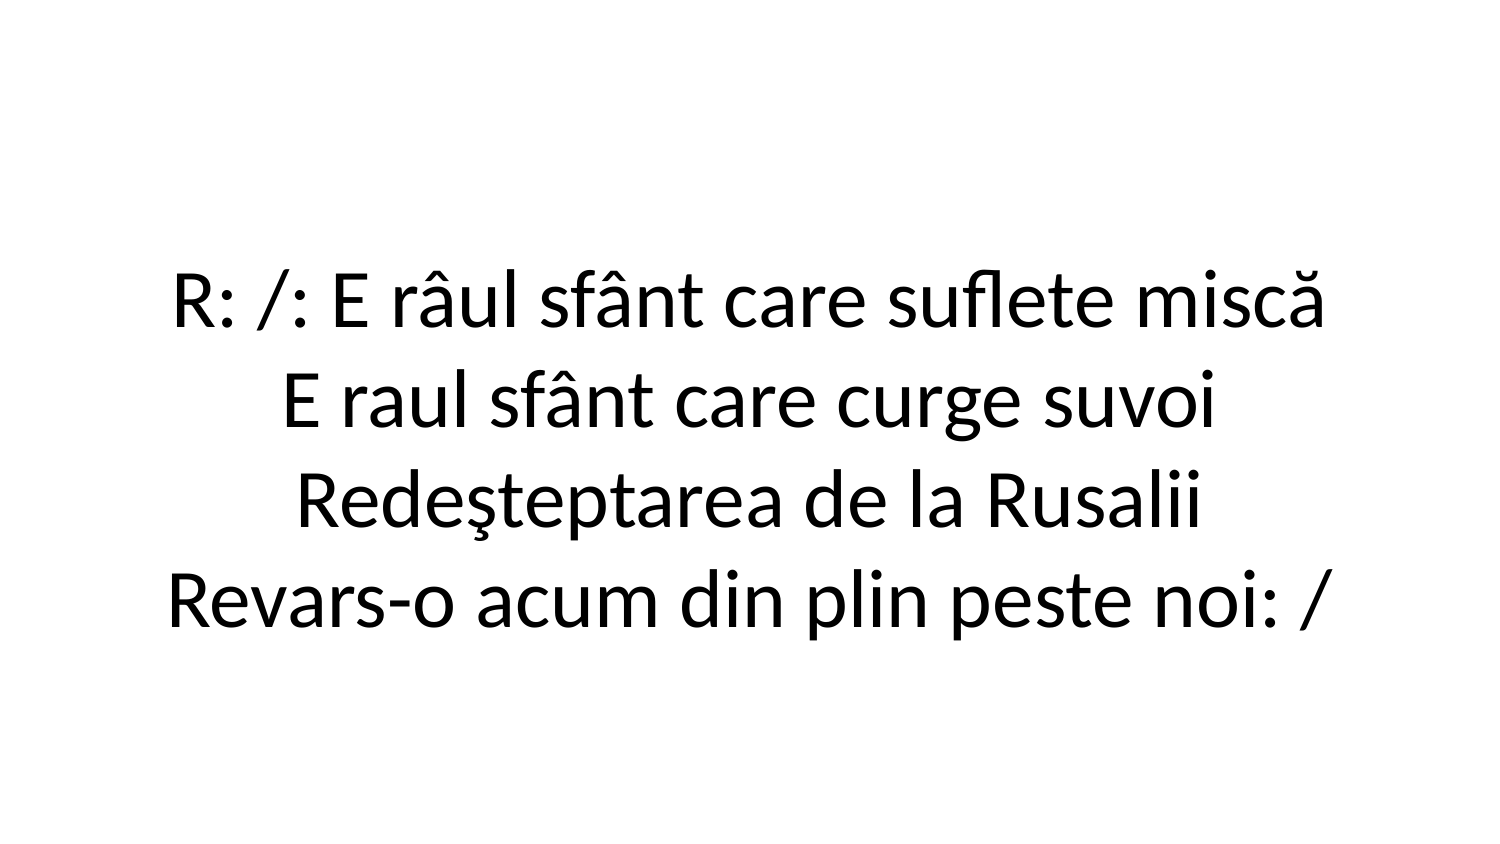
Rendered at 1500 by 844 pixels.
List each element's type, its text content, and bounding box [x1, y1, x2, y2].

text_box R: /: E râul sfânt care suflete miscă E raul sfânt care curge suvoi Redeşteptarea de la Rusalii Revars-o acum din plin peste noi: / [151, 192, 1349, 652]
